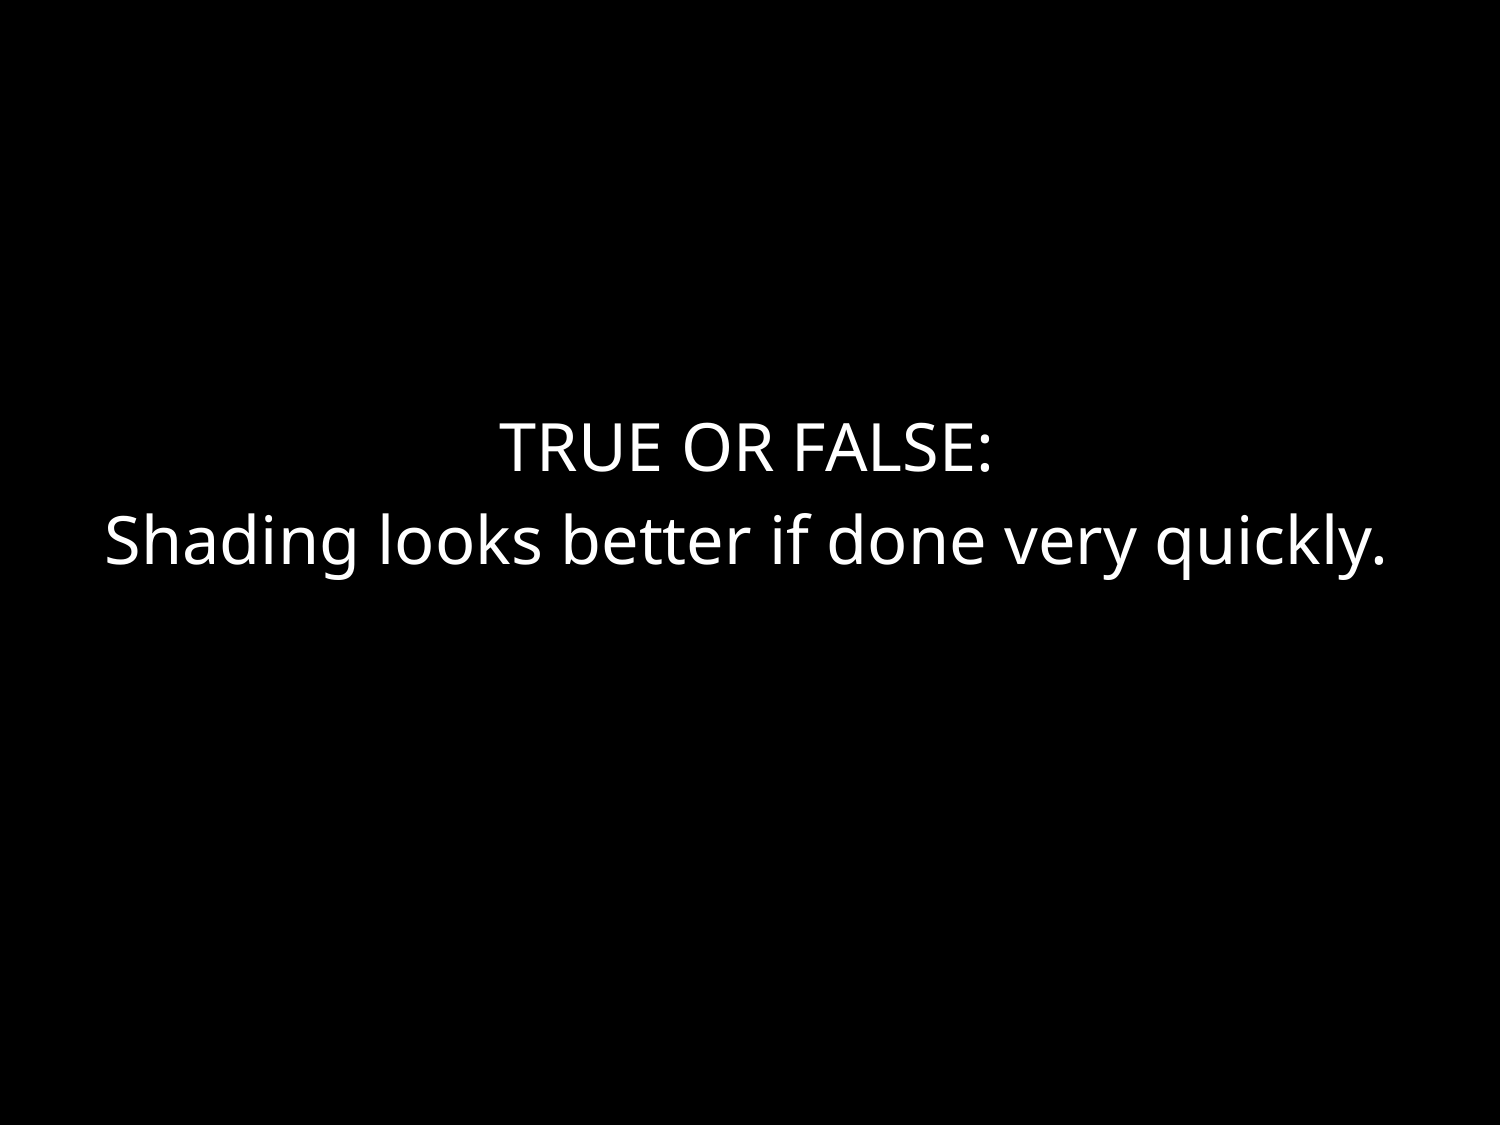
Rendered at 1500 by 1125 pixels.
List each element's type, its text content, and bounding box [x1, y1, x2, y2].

subtitle TRUE OR FALSE: Shading looks better if done very quickly. [60, 396, 1435, 685]
